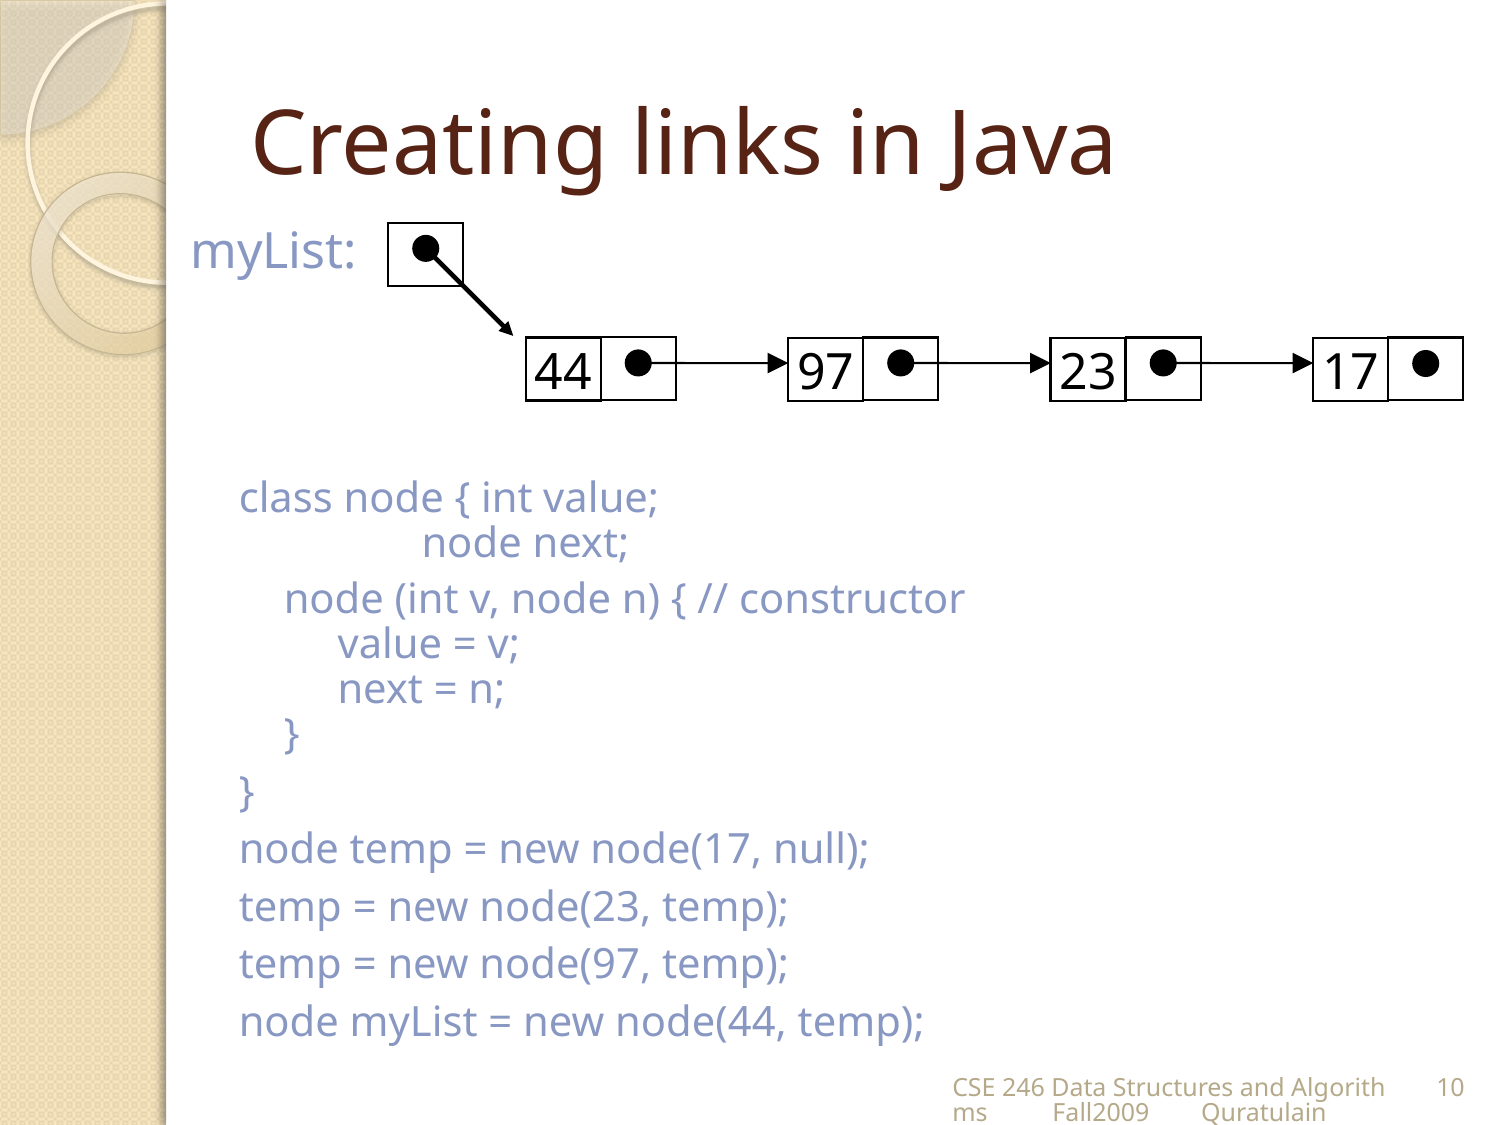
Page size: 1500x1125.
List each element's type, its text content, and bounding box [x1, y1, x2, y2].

list class node { int value; node next; node (int v, node n) { // constructor value = v; next = n; } } node temp = new node(17, null); temp = new node(23, temp); temp = new node(97, temp); node myList = new node(44, temp); [164, 468, 1439, 1082]
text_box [175, 210, 1464, 402]
footer CSE 246 Data Structures and Algorithms Fall2009 Quratulain [937, 1034, 1413, 1113]
title Creating links in Java [235, 45, 1466, 210]
slide_number 10 [1413, 1034, 1488, 1113]
